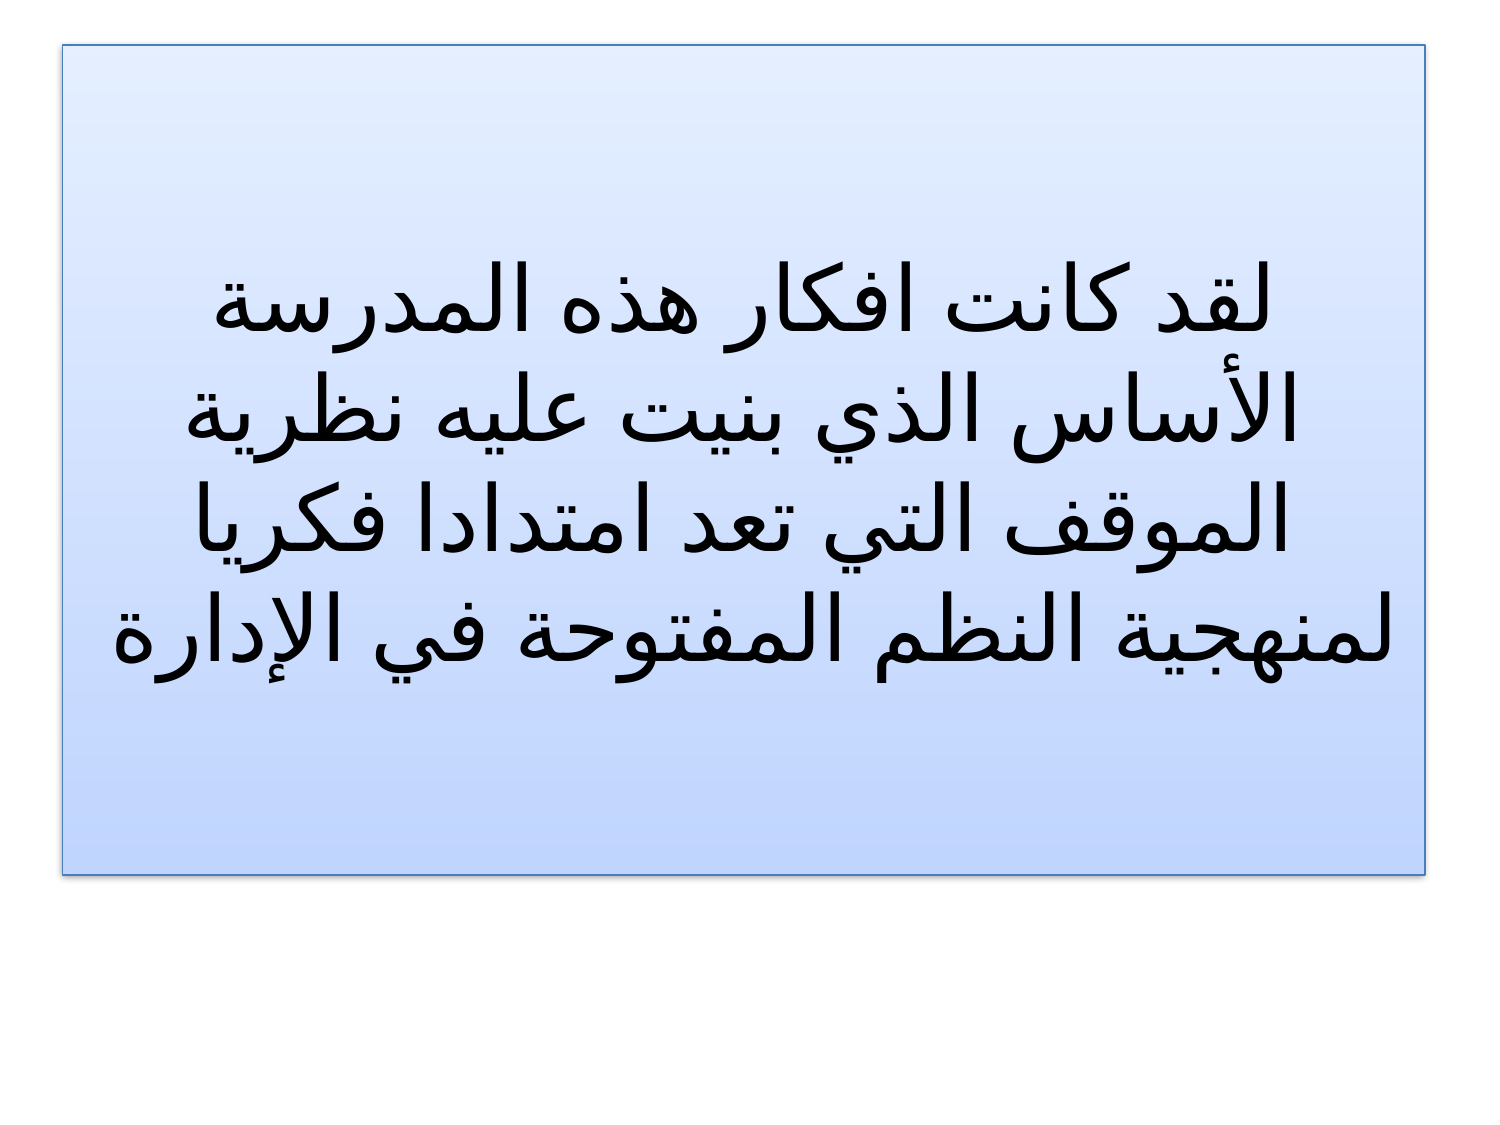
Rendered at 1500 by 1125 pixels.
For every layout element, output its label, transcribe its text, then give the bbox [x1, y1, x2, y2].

title لقد كانت افكار هذه المدرسة الأساس الذي بنيت عليه نظرية الموقف التي تعد امتدادا فكريا لمنهجية النظم المفتوحة في الإدارة [62, 44, 1426, 876]
